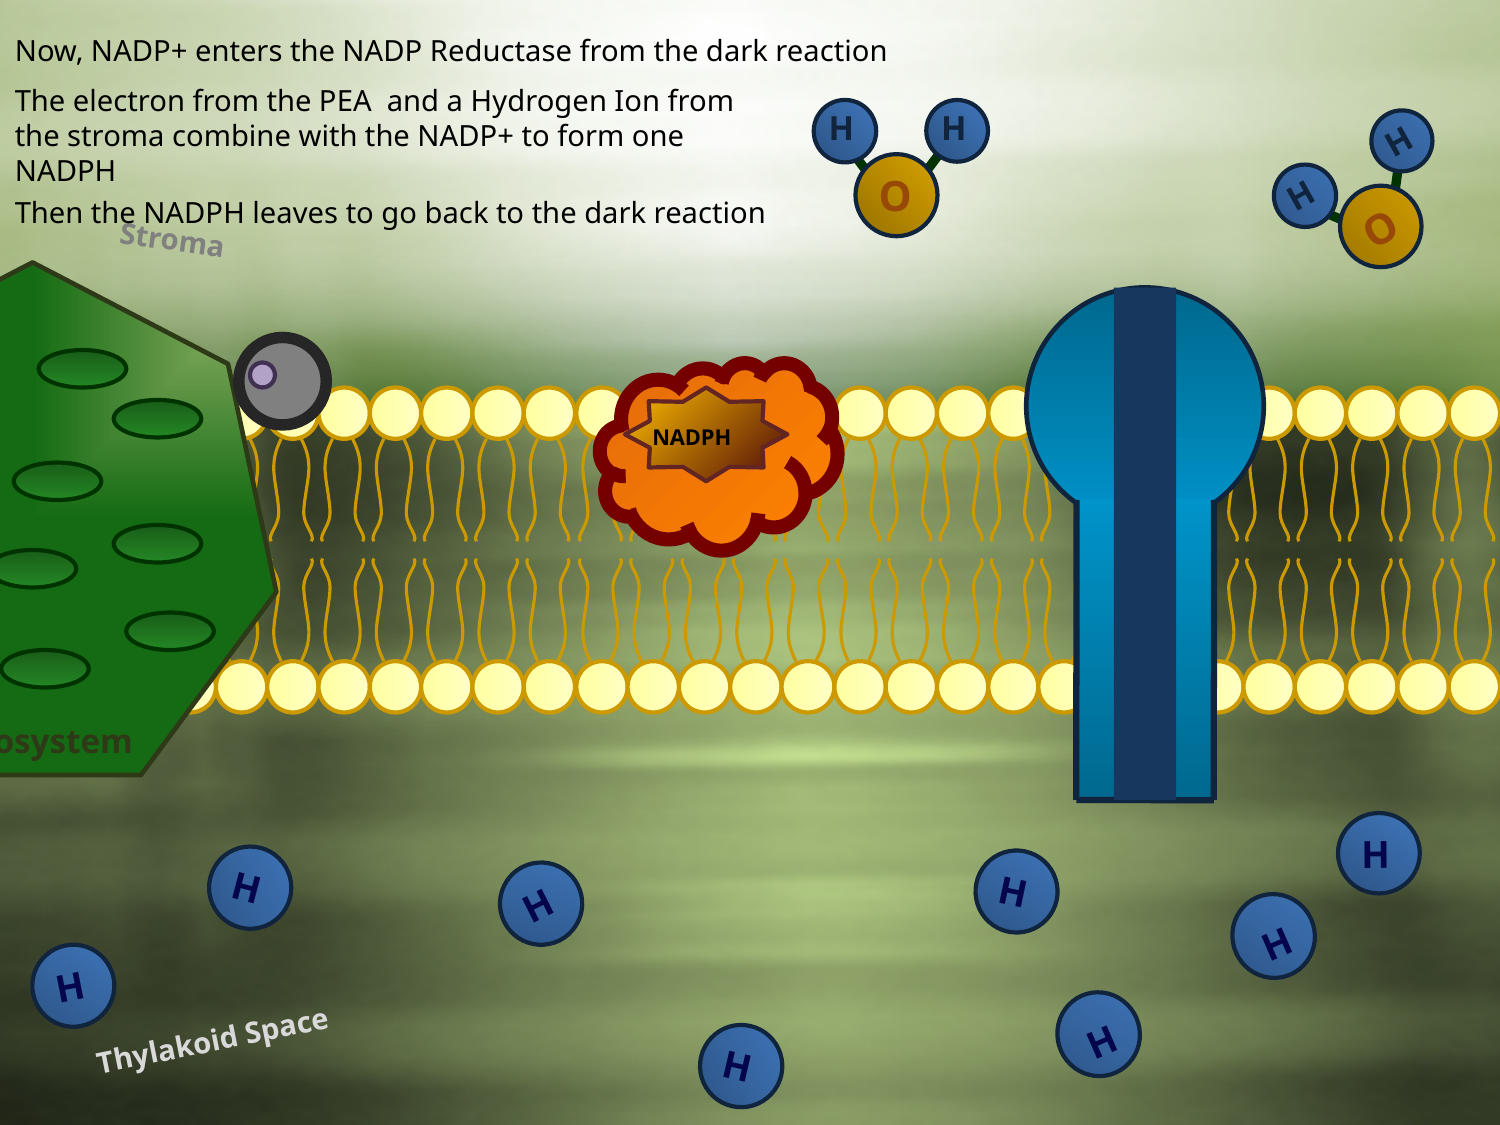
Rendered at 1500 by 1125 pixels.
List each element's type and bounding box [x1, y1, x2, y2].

text_box [1059, 993, 1142, 1089]
text_box [499, 862, 583, 945]
text_box [0, 1069, 1500, 1125]
text_box [1234, 895, 1317, 991]
text_box [0, 99, 1500, 1062]
text_box [699, 1024, 783, 1108]
text_box [1337, 812, 1421, 894]
text_box [0, 0, 1500, 99]
text_box [32, 944, 115, 1027]
text_box [624, 387, 788, 482]
